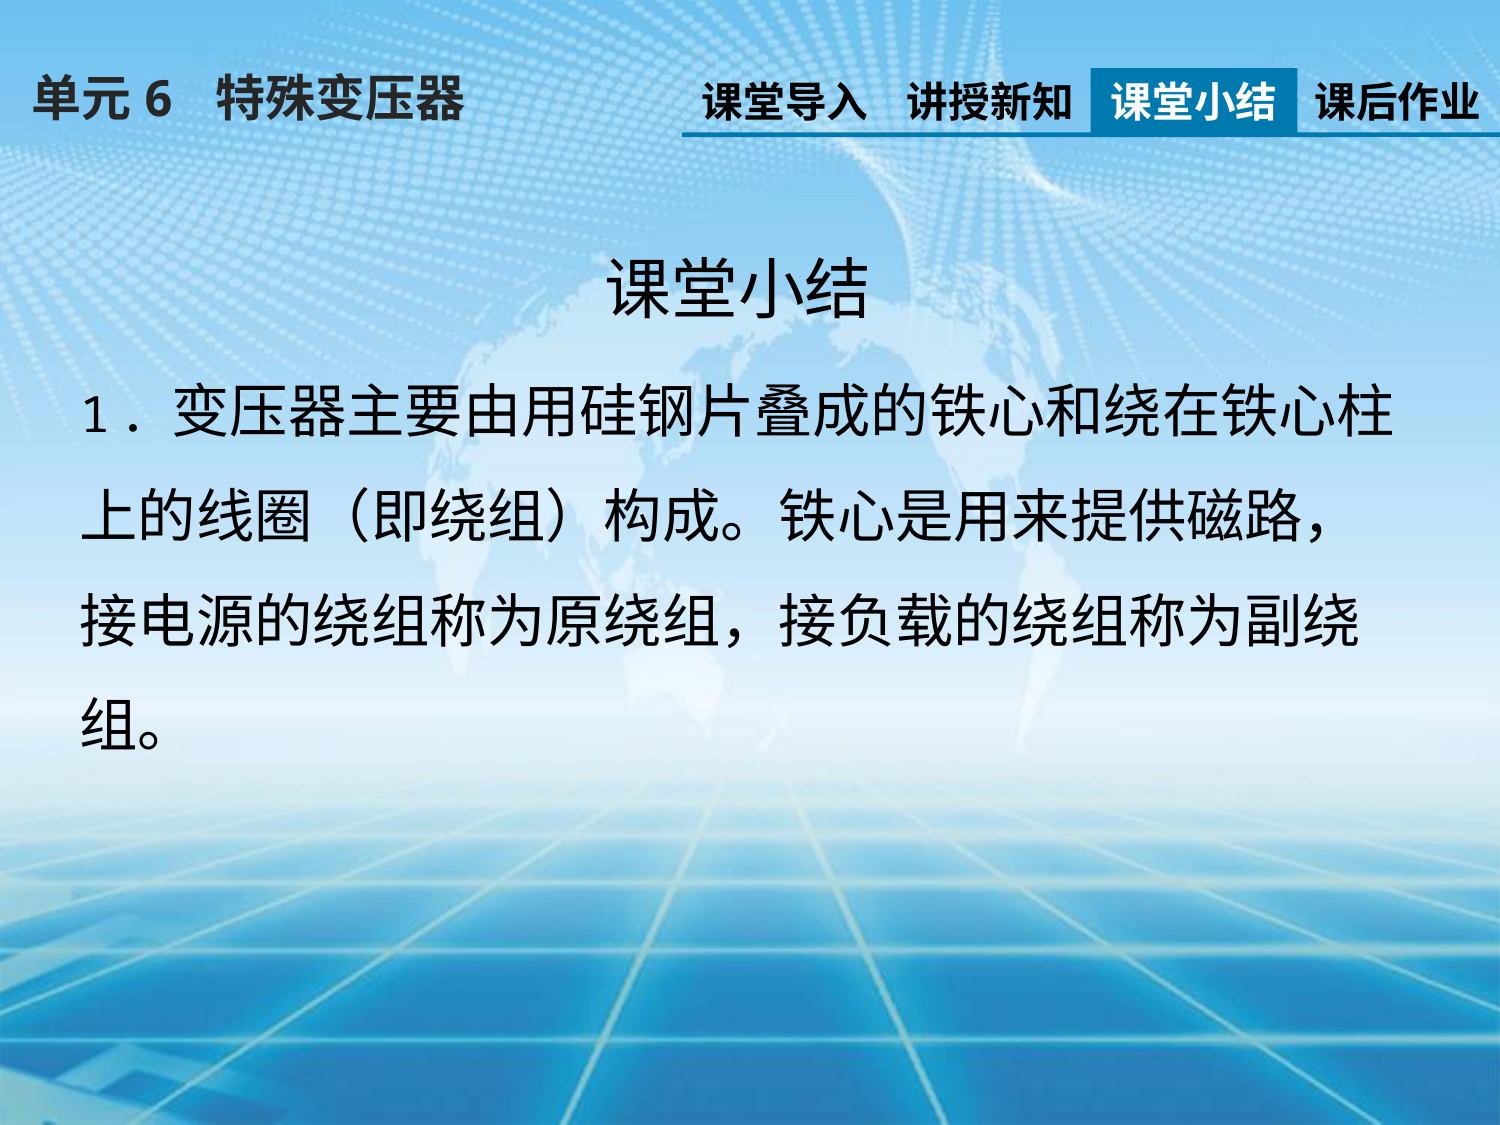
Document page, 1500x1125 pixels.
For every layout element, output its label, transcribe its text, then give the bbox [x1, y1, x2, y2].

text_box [681, 67, 1500, 135]
text_box 课堂小结 1．变压器主要由用硅钢片叠成的铁心和绕在铁心柱上的线圈（即绕组）构成。铁心是用来提供磁路，接电源的绕组称为原绕组，接负载的绕组称为副绕组。 [64, 199, 1412, 998]
picture [0, 0, 1500, 1125]
text_box 单元6 特殊变压器 [17, 59, 1296, 134]
